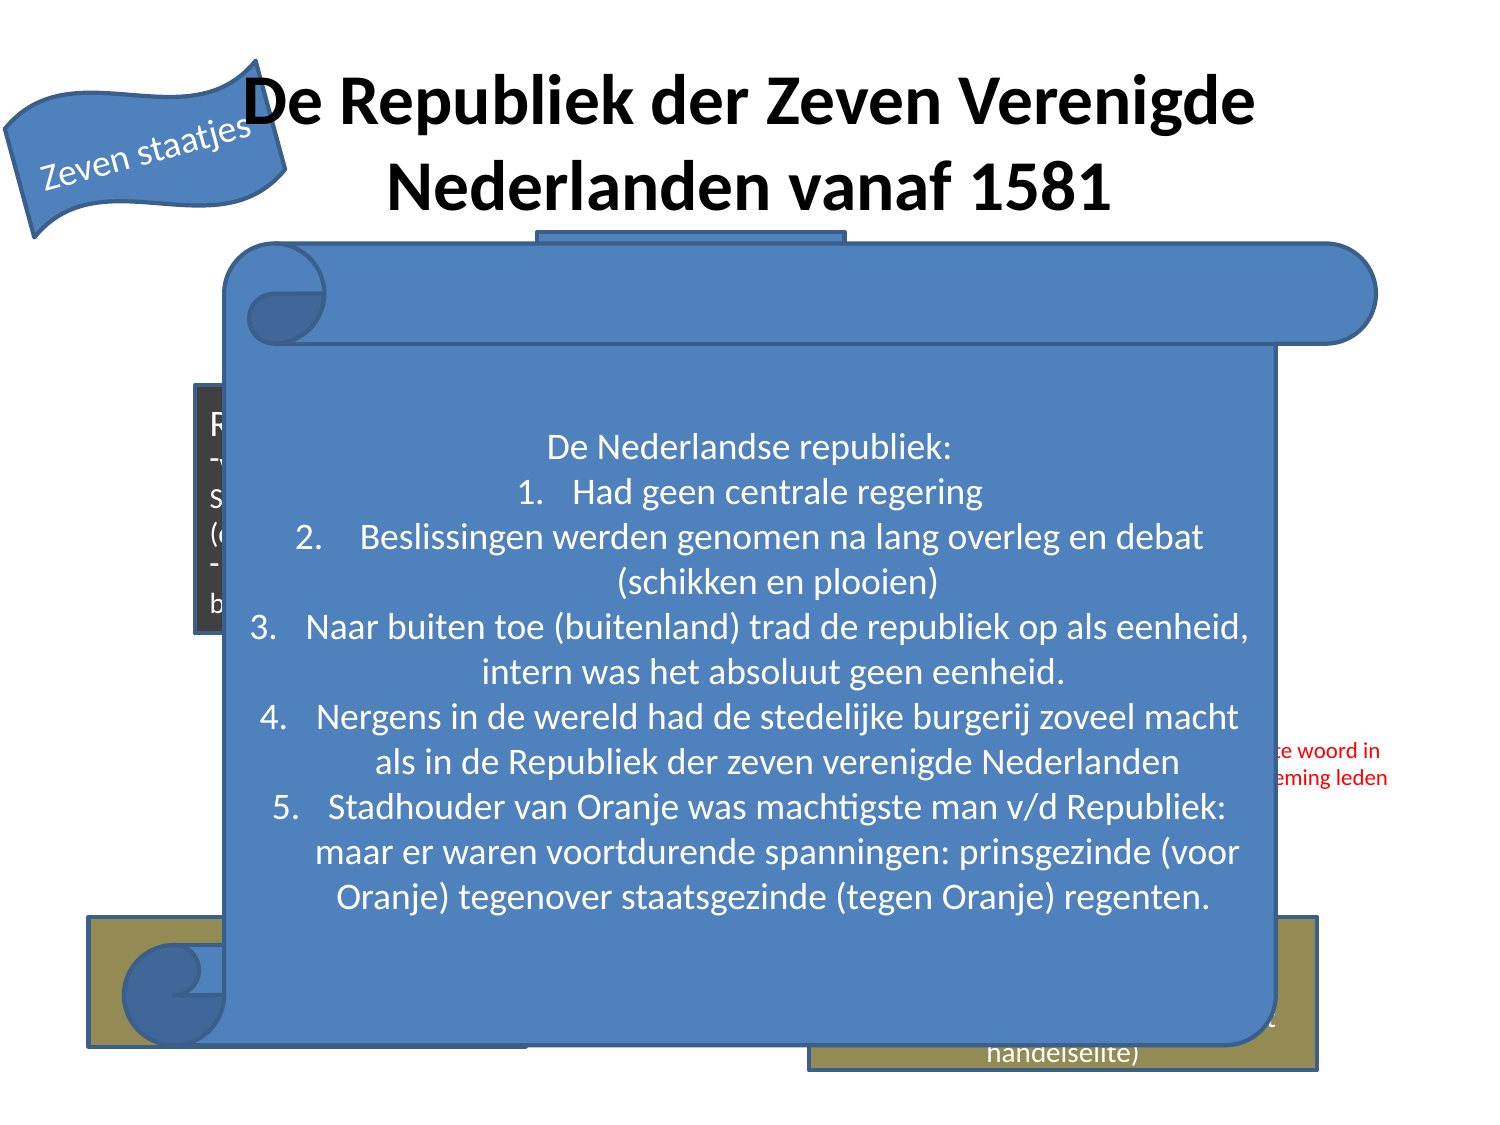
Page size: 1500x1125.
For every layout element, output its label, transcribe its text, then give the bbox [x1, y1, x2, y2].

text_box Laatste woord in benoeming leden [1278, 727, 1412, 798]
title De Republiek der Zeven Verenigde Nederlanden vanaf 1581 [75, 45, 1425, 233]
text_box Vroedschappen ± 24 á 36 voor het leven benoemde regenten in de steden (afkomstig uit handelselite) [807, 915, 1319, 1072]
text_box Staten Generaal Defensie Buitenlands beleid Bestuur van de generaliteitslanden [535, 230, 847, 241]
text_box De Nederlandse republiek: Had geen centrale regering Beslissingen werden genomen na lang overleg en debat (schikken en plooien) Naar buiten toe (buitenland) trad de republiek op als eenheid, intern was het absoluut geen eenheid. Nergens in de wereld had de stedelijke burgerij zoveel macht als in de Republiek der zeven verenigde Nederlanden Stadhouder van Oranje was machtigste man v/d Republiek: maar er waren voortdurende spanningen: prinsgezinde (voor Oranje) tegenover staatsgezinde (tegen Oranje) regenten. [121, 241, 1379, 1048]
text_box Raadpensionaris voorzitter van de Staten van Holland (dus belangrijkste) Contacten met het buitenland [193, 383, 222, 635]
text_box Graafschappen Adel op het platteland [86, 915, 528, 1049]
text_box Zeven staatjes [2, 91, 75, 240]
